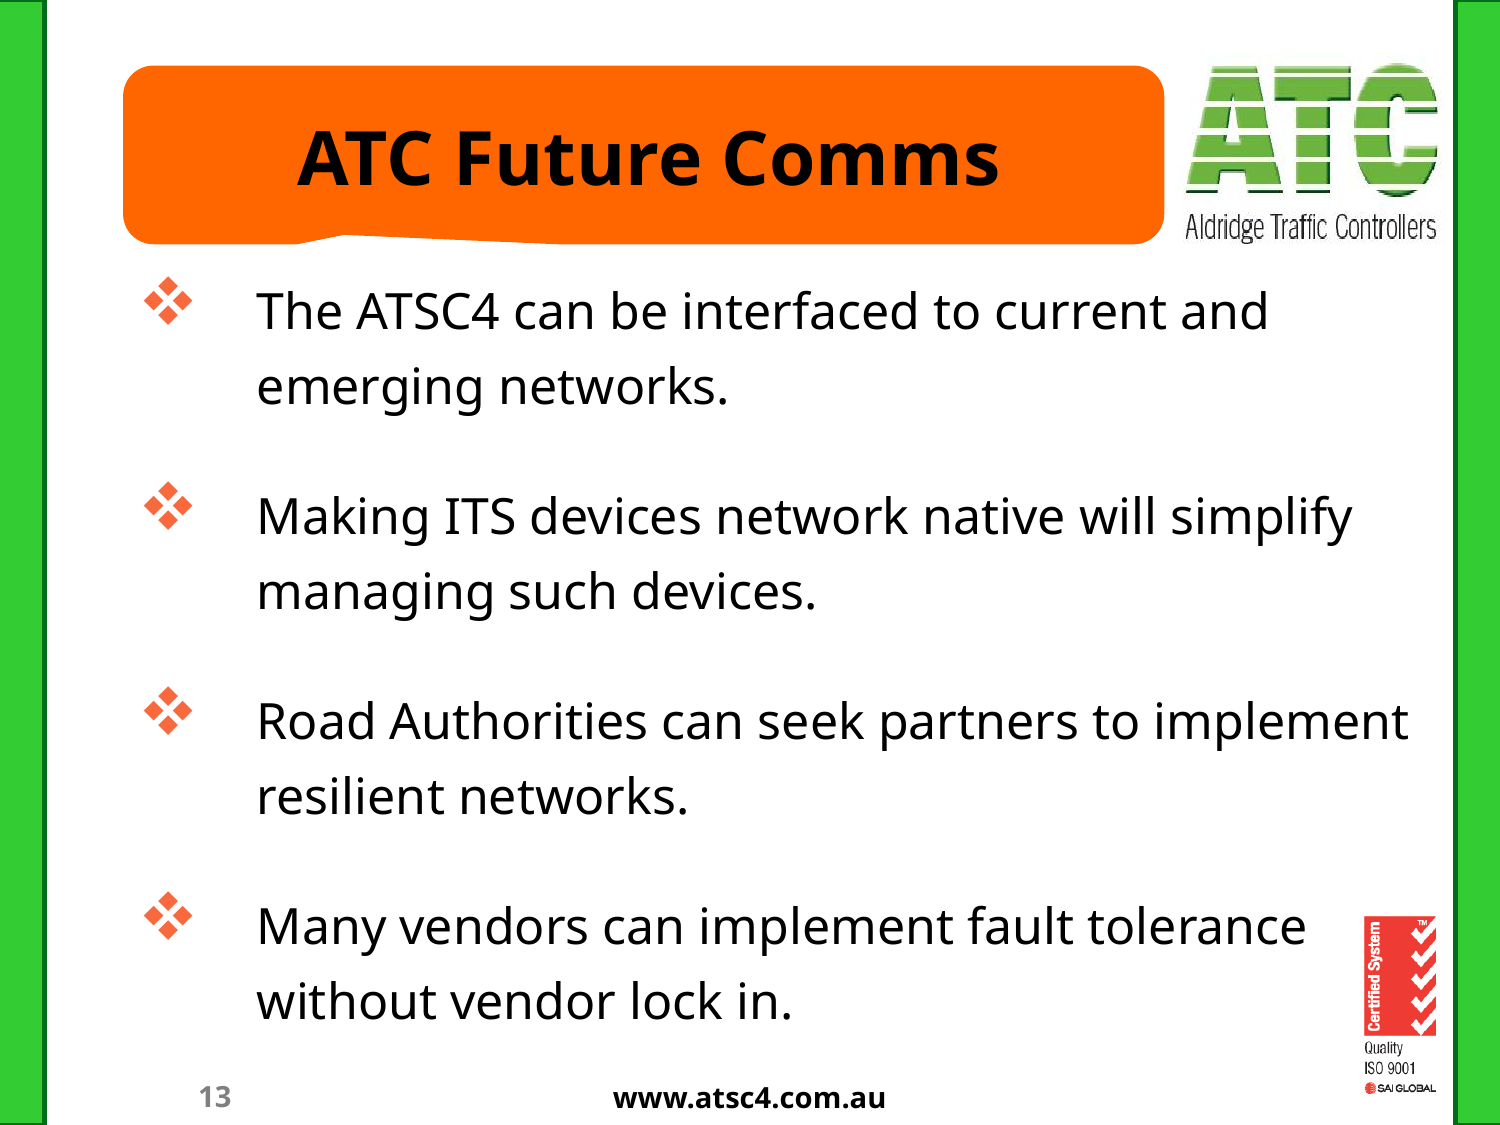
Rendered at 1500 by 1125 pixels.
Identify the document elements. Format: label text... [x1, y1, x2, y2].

list The ATSC4 can be interfaced to current and emerging networks. Making ITS devices network native will simplify managing such devices. Road Authorities can seek partners to implement resilient networks. Many vendors can implement fault tolerance without vendor lock in. [123, 256, 1436, 1026]
picture [1364, 1026, 1436, 1094]
footer www.atsc4.com.au [389, 1046, 1111, 1125]
title ATC Future Comms [159, 77, 1141, 232]
slide_number 13 [182, 1070, 349, 1107]
picture [1175, 54, 1447, 252]
